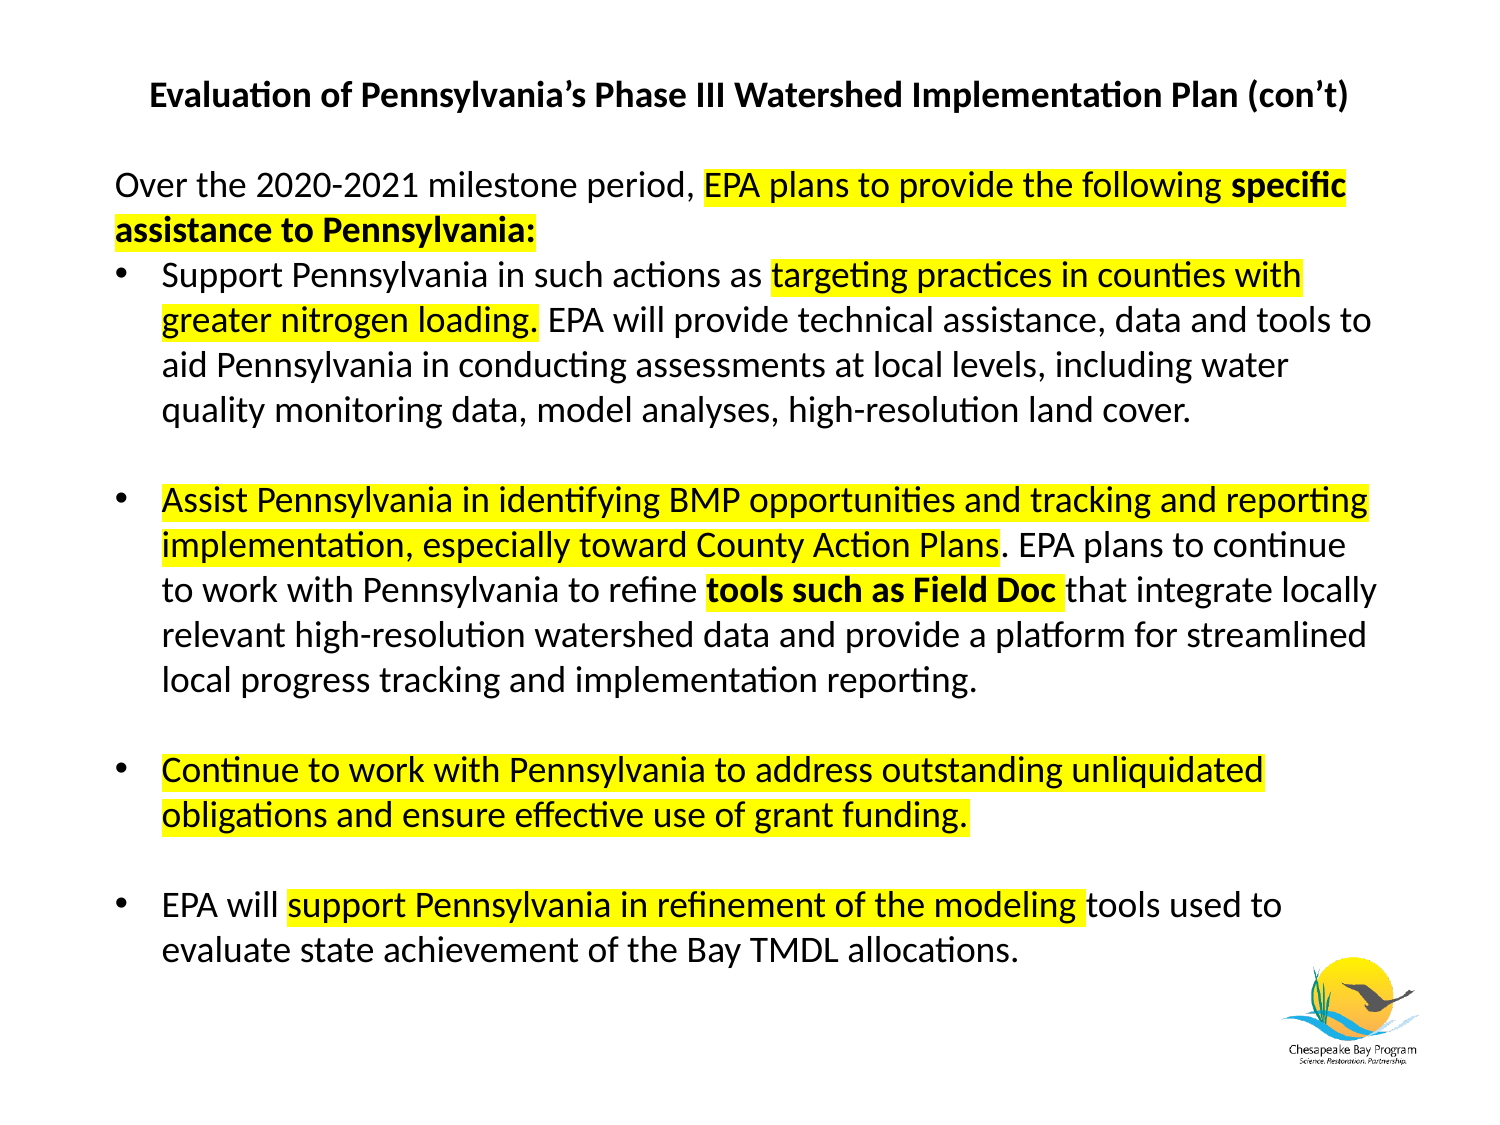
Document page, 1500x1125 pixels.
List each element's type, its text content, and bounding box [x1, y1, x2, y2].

text_box Evaluation of Pennsylvania’s Phase III Watershed Implementation Plan (con’t) Over the 2020-2021 milestone period, EPA plans to provide the following specific assistance to Pennsylvania: Support Pennsylvania in such actions as targeting practices in counties with greater nitrogen loading. EPA will provide technical assistance, data and tools to aid Pennsylvania in conducting assessments at local levels, including water quality monitoring data, model analyses, high-resolution land cover. Assist Pennsylvania in identifying BMP opportunities and tracking and reporting implementation, especially toward County Action Plans. EPA plans to continue to work with Pennsylvania to refine tools such as Field Doc that integrate locally relevant high-resolution watershed data and provide a platform for streamlined local progress tracking and implementation reporting. Continue to work with Pennsylvania to address outstanding unliquidated obligations and ensure effective use of grant funding. EPA will support Pennsylvania in refinement of the modeling tools used to evaluate state achievement of the Bay TMDL allocations. [99, 62, 1400, 978]
picture [1281, 956, 1419, 1065]
